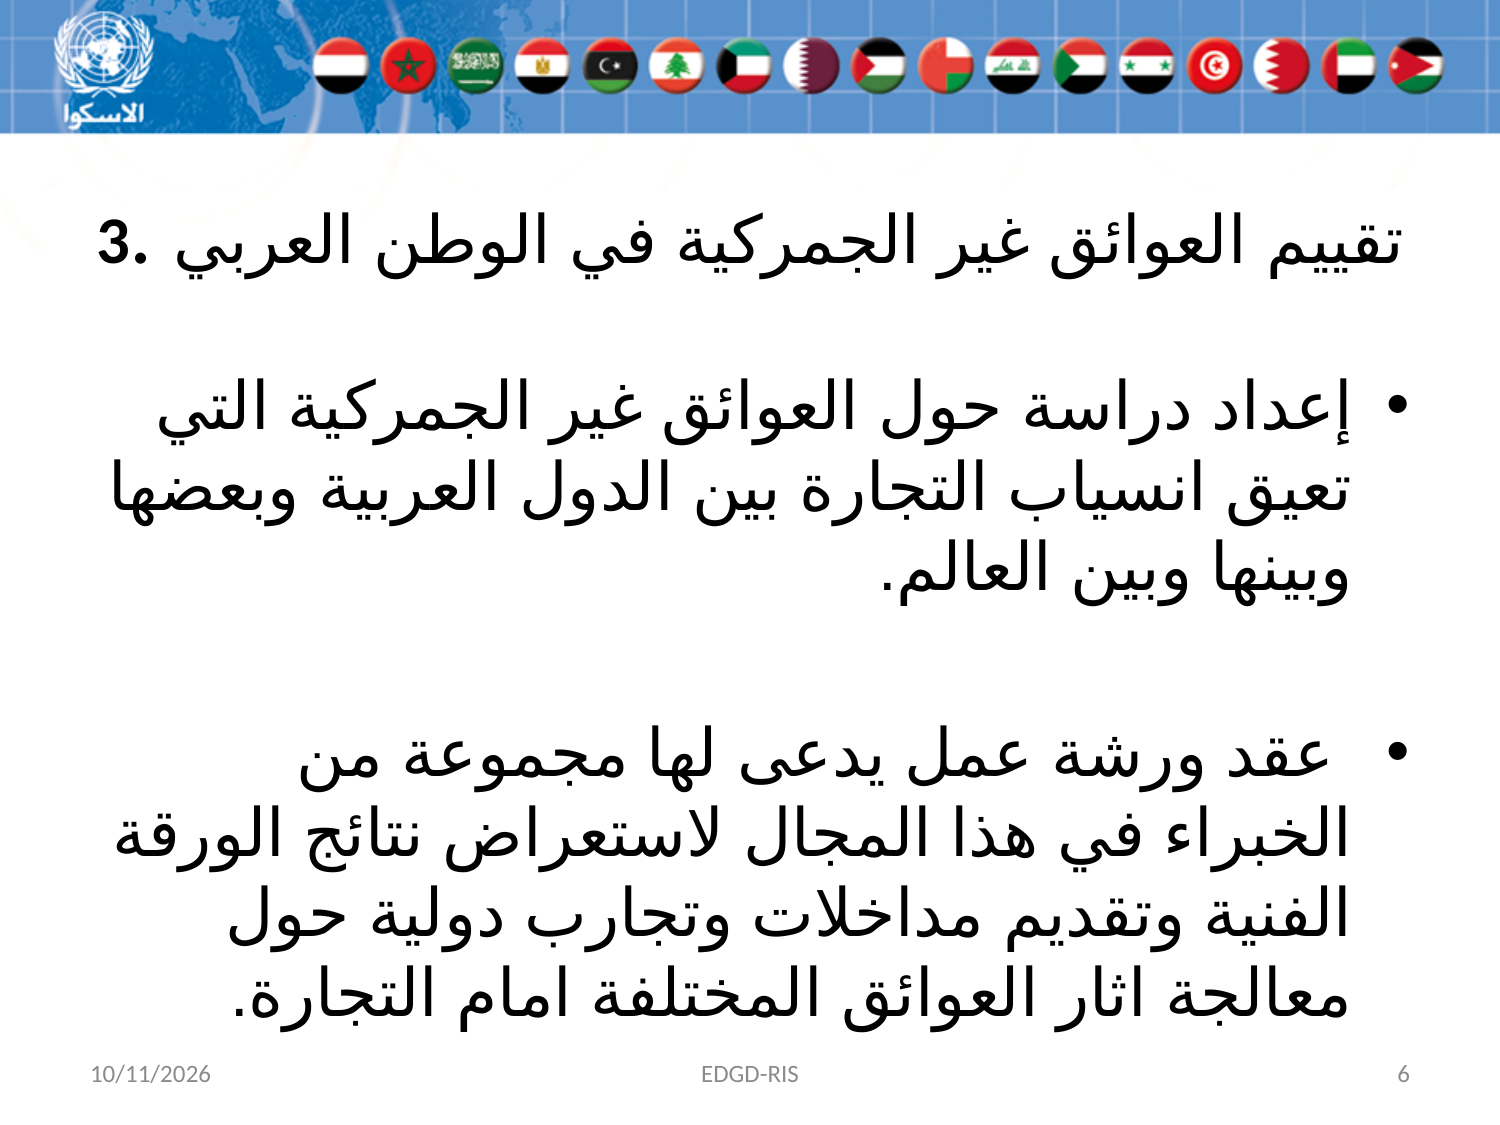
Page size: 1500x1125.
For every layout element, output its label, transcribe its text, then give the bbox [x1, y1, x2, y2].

picture [0, 0, 1500, 1125]
title 3. تقييم العوائق غير الجمركية في الوطن العربي [74, 44, 1426, 262]
footer EDGD-RIS [512, 1042, 988, 1103]
slide_number 6 [1074, 1042, 1425, 1103]
list إعداد دراسة حول العوائق غير الجمركية التي تعيق انسياب التجارة بين الدول العربية وبعضها وبينها وبين العالم. عقد ورشة عمل يدعى لها مجموعة من الخبراء في هذا المجال لاستعراض نتائج الورقة الفنية وتقديم مداخلات وتجارب دولية حول معالجة اثار العوائق المختلفة امام التجارة. [74, 262, 1426, 1006]
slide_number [75, 1042, 425, 1103]
